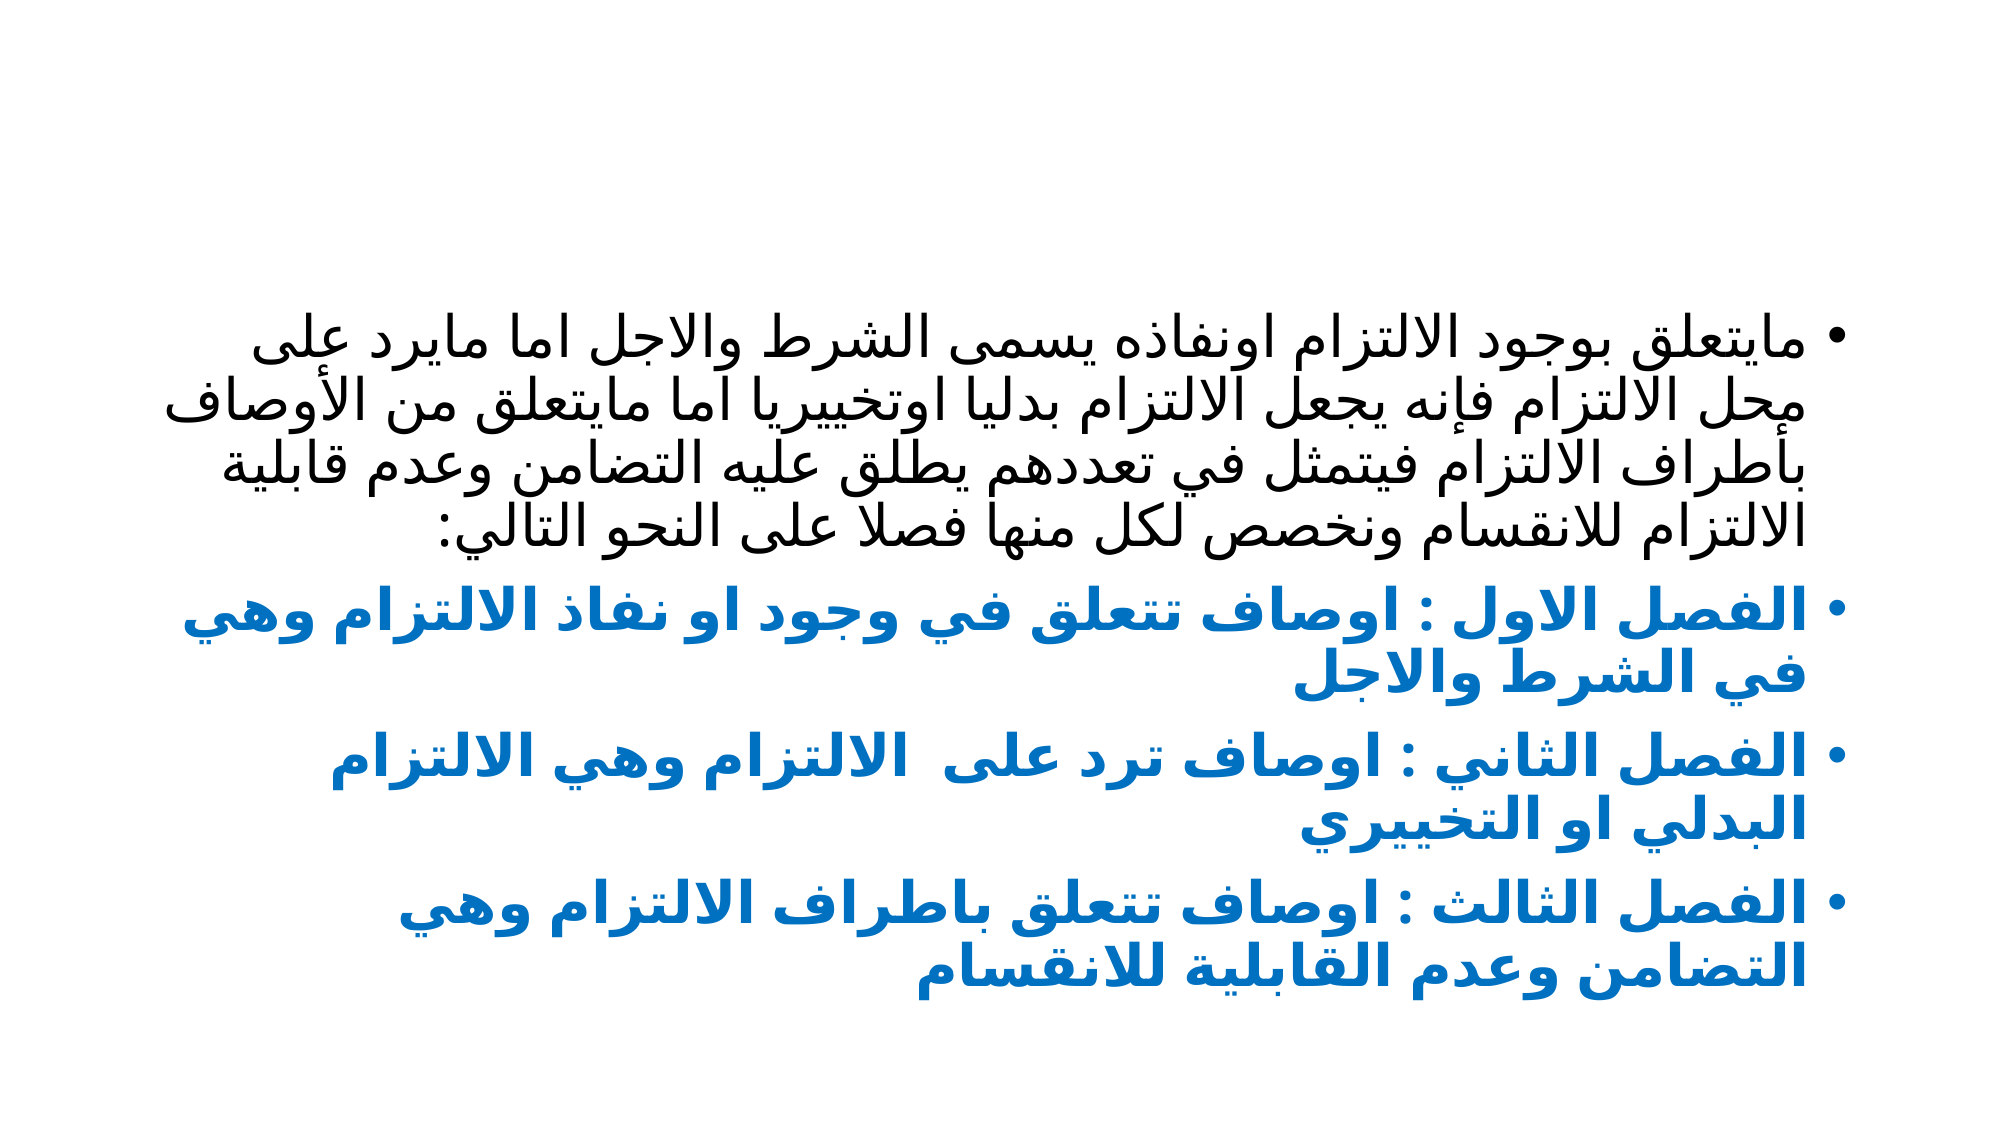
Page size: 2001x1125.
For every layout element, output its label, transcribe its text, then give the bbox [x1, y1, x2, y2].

list مايتعلق بوجود الالتزام اونفاذه يسمى الشرط والاجل اما مايرد على محل الالتزام فإنه يجعل الالتزام بدليا اوتخييريا اما مايتعلق من الأوصاف بأطراف الالتزام فيتمثل في تعددهم يطلق عليه التضامن وعدم قابلية الالتزام للانقسام ونخصص لكل منها فصلا على النحو التالي: الفصل الاول : اوصاف تتعلق في وجود او نفاذ الالتزام وهي في الشرط والاجل الفصل الثاني : اوصاف ترد على الالتزام وهي الالتزام البدلي او التخييري الفصل الثالث : اوصاف تتعلق باطراف الالتزام وهي التضامن وعدم القابلية للانقسام [137, 299, 1863, 1014]
